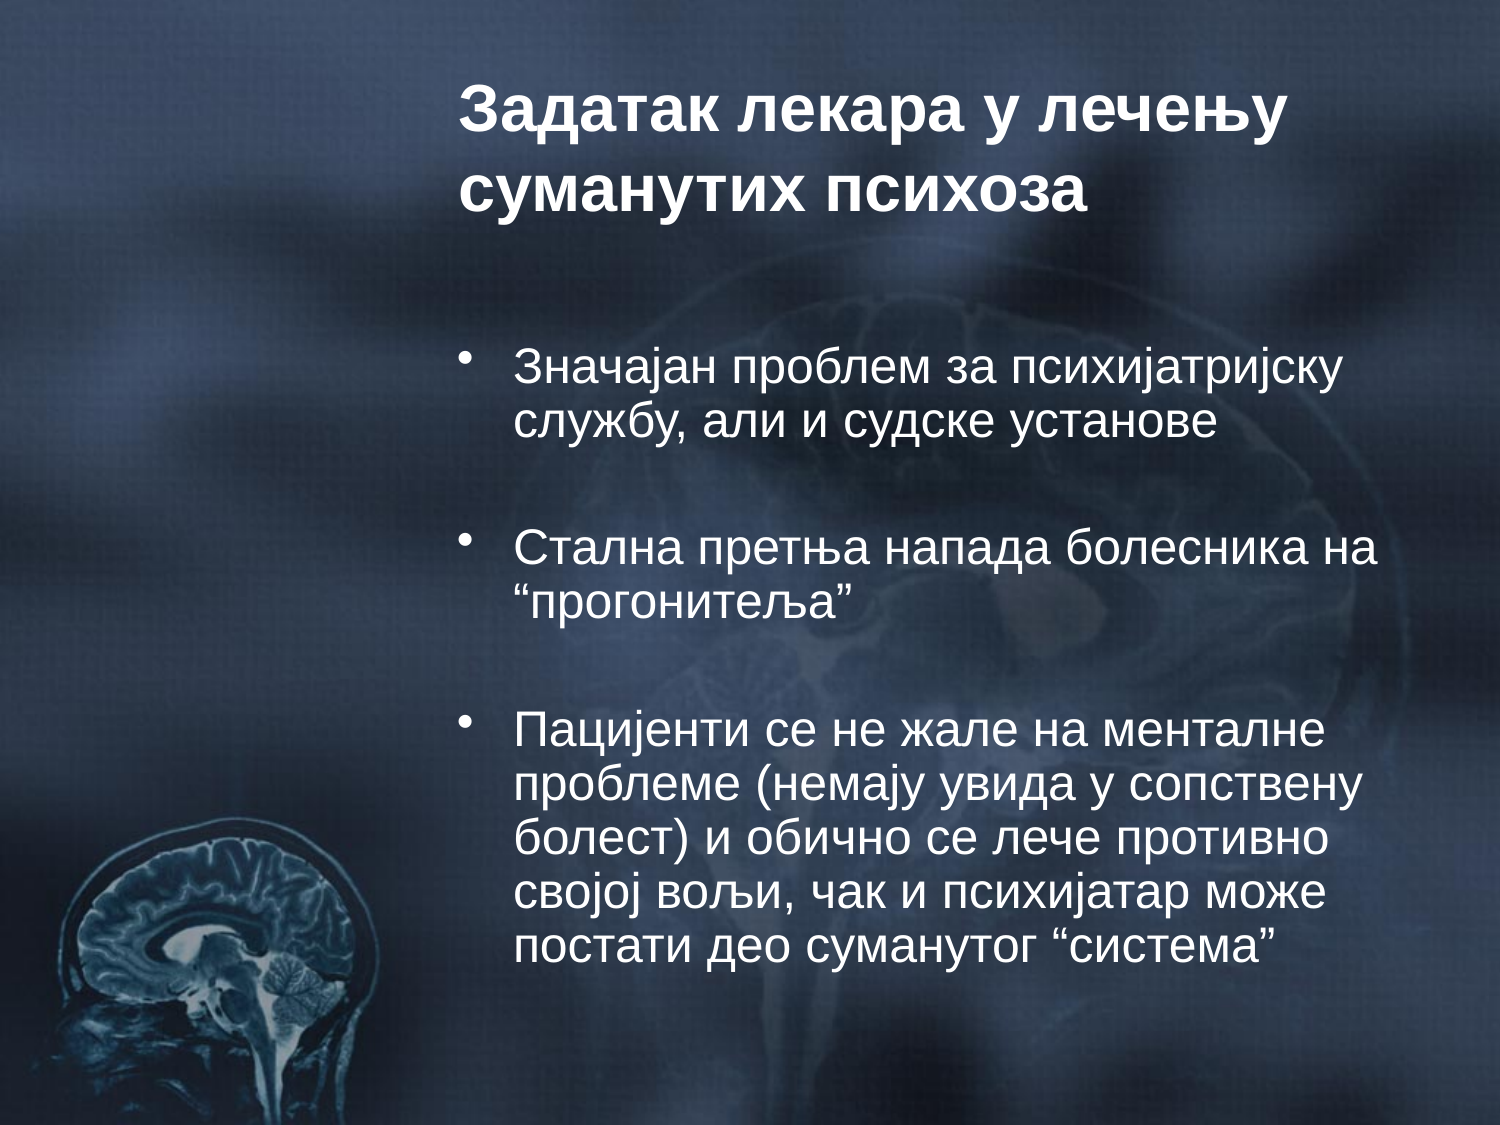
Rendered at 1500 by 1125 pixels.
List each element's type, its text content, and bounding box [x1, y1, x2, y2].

title Задатак лекара у лечењу суманутих психоза [443, 44, 1480, 233]
picture [0, 0, 1500, 1125]
list Значајан проблем за психијатријску службу, али и судске установе Стална претња напада болесника на “прогонитеља” Пацијенти се не жале на менталне проблеме (немају увида у сопствену болест) и обично се лече противно својој вољи, чак и психијатар може постати део суманутог “система” [441, 262, 1480, 1006]
